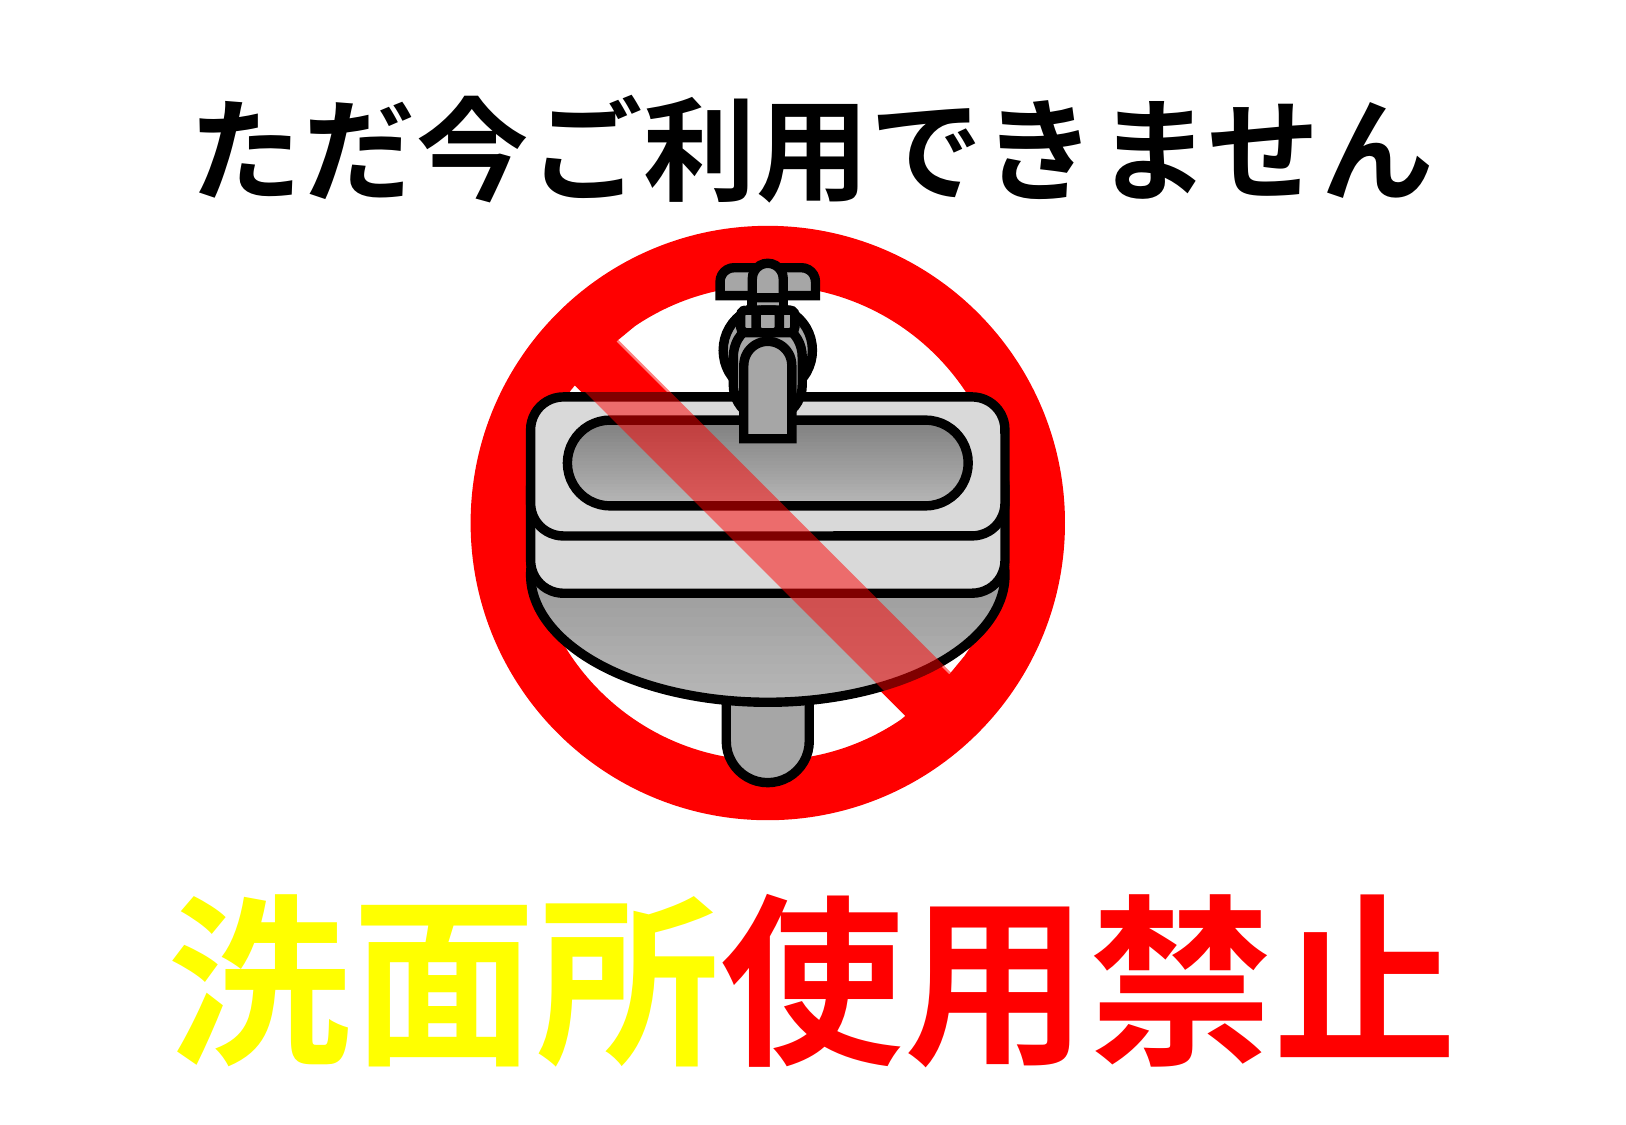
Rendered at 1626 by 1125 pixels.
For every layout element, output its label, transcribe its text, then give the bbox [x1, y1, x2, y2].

text_box 洗面所使用禁止 [0, 859, 1625, 1094]
text_box ただ今ご利用できません [0, 73, 1625, 223]
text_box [470, 225, 1066, 821]
